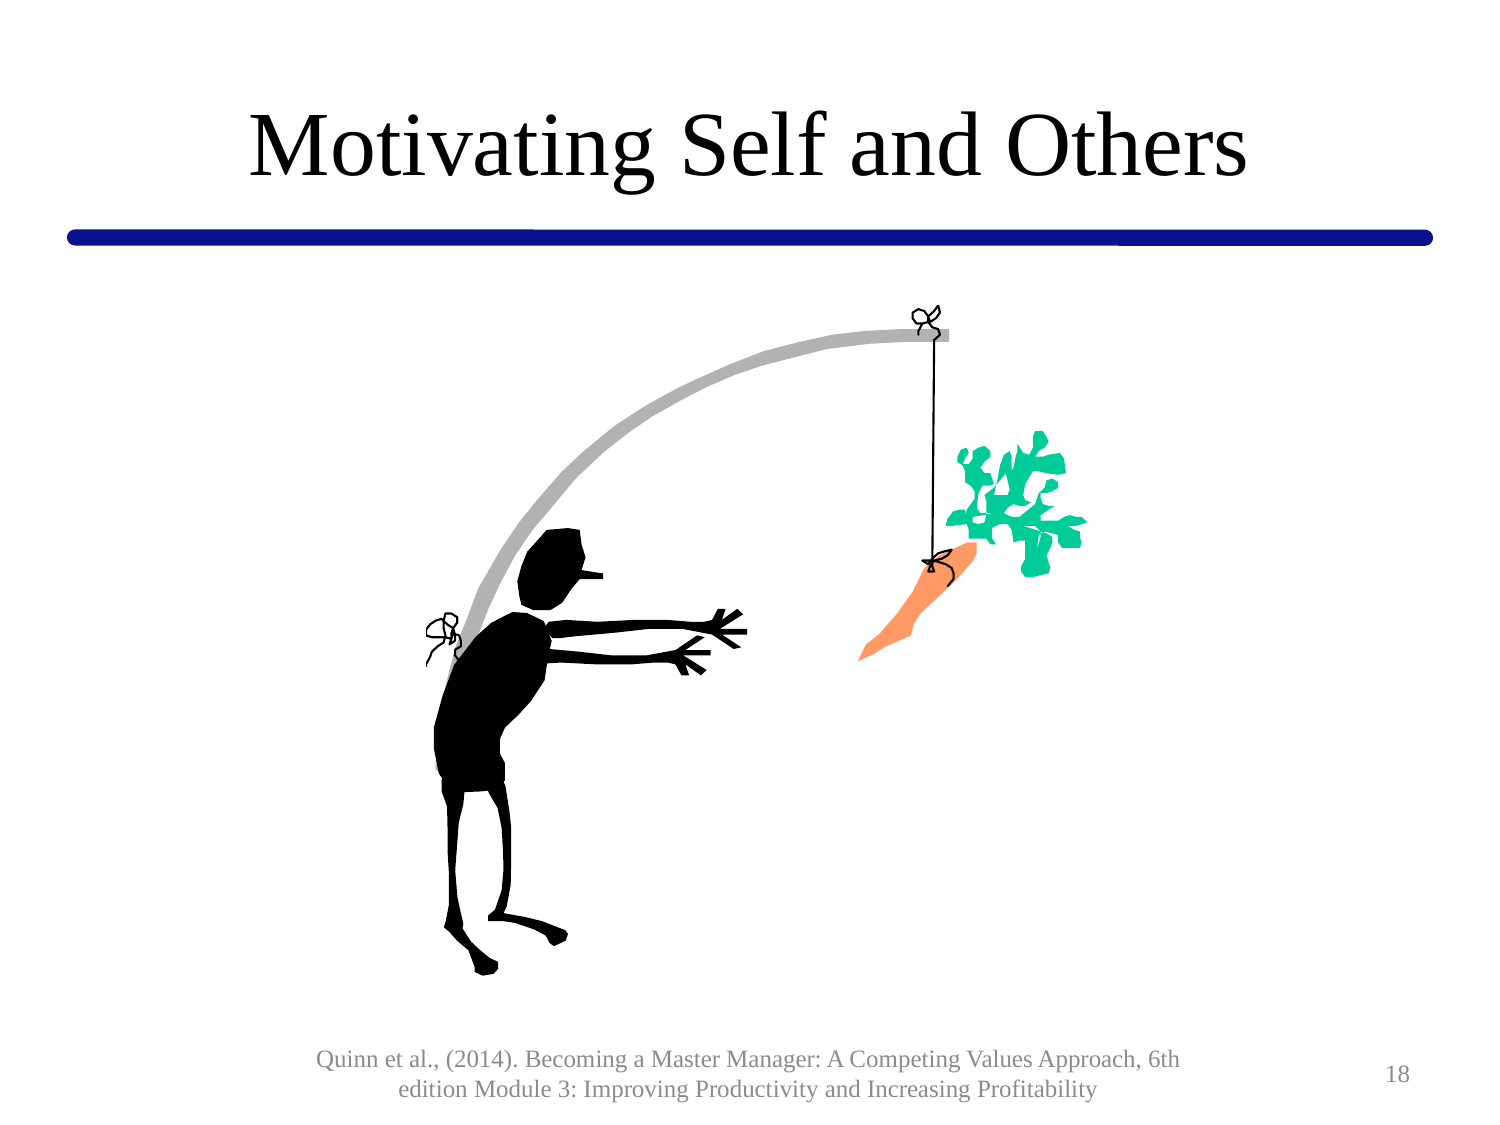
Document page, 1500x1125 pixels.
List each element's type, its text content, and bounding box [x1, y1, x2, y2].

title Motivating Self and Others [75, 45, 1425, 233]
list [425, 305, 1088, 976]
footer Quinn et al., (2014). Becoming a Master Manager: A Competing Values Approach, 6th edition Module 3: Improving Productivity and Increasing Profitability [273, 1042, 1224, 1103]
slide_number 18 [1224, 1042, 1425, 1103]
